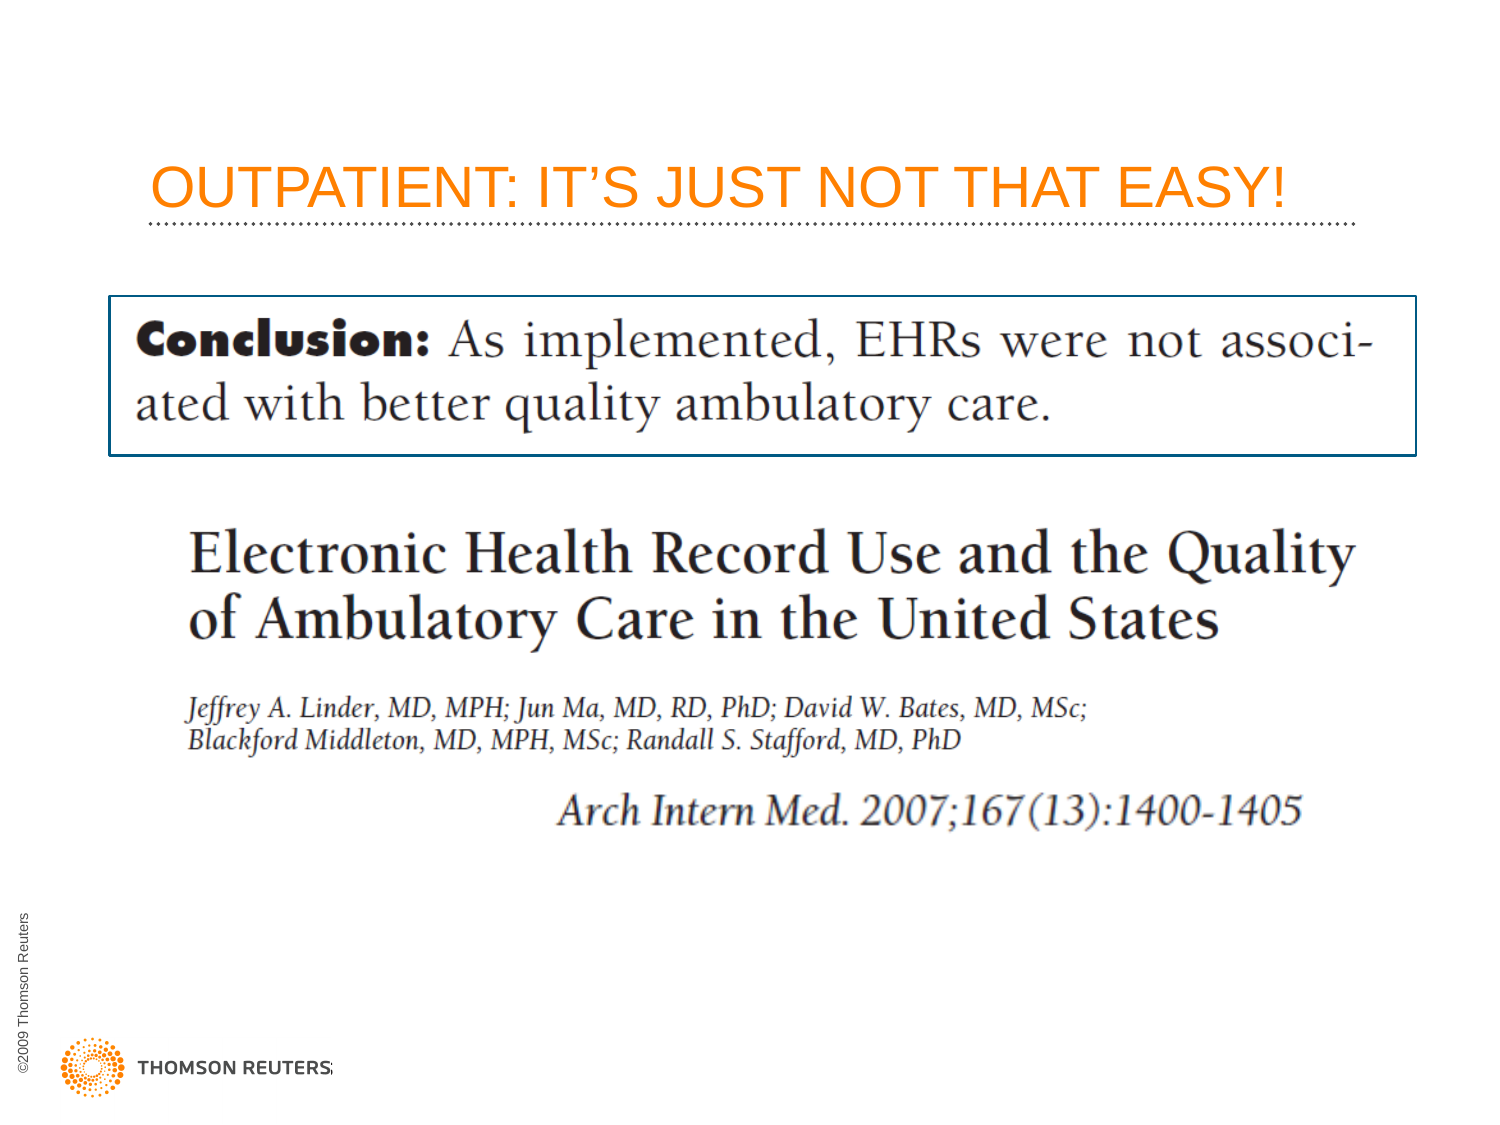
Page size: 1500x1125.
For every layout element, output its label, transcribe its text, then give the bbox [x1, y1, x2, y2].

title OUTPATIENT: IT’S JUST NOT THAT EASY! [150, 82, 1360, 221]
picture [60, 1037, 333, 1125]
picture [156, 504, 1429, 858]
picture [112, 299, 1414, 447]
